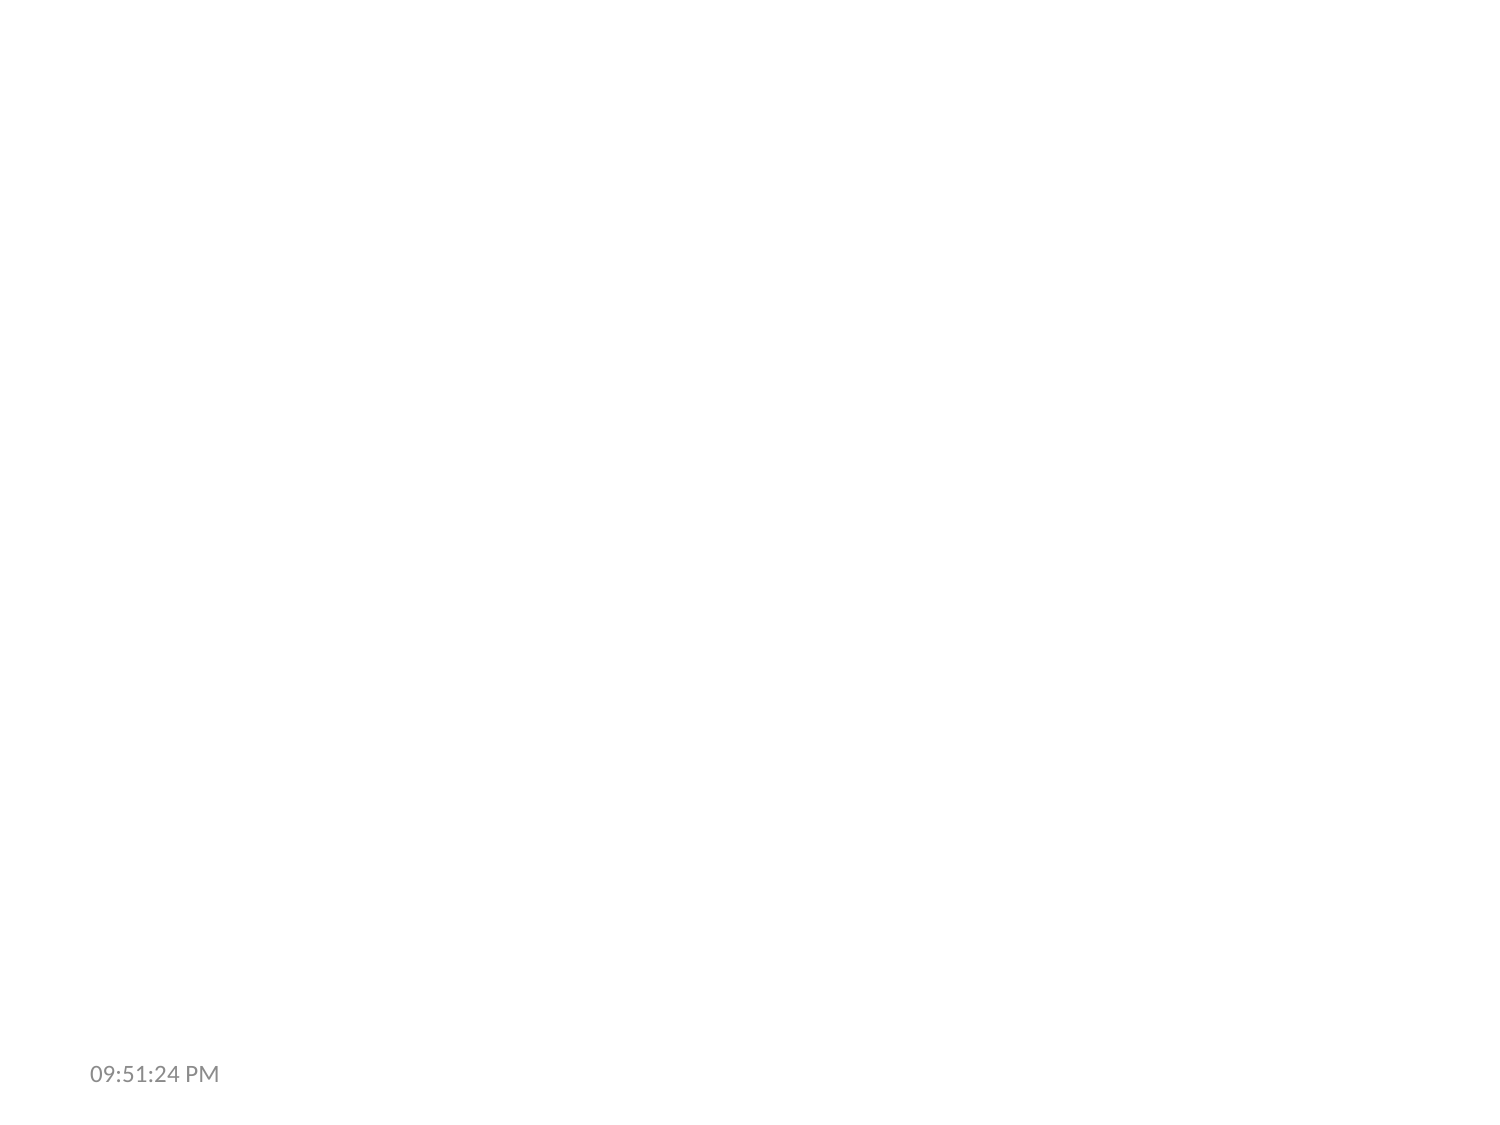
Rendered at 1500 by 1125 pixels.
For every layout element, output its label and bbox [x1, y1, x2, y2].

slide_number [75, 1042, 425, 1103]
